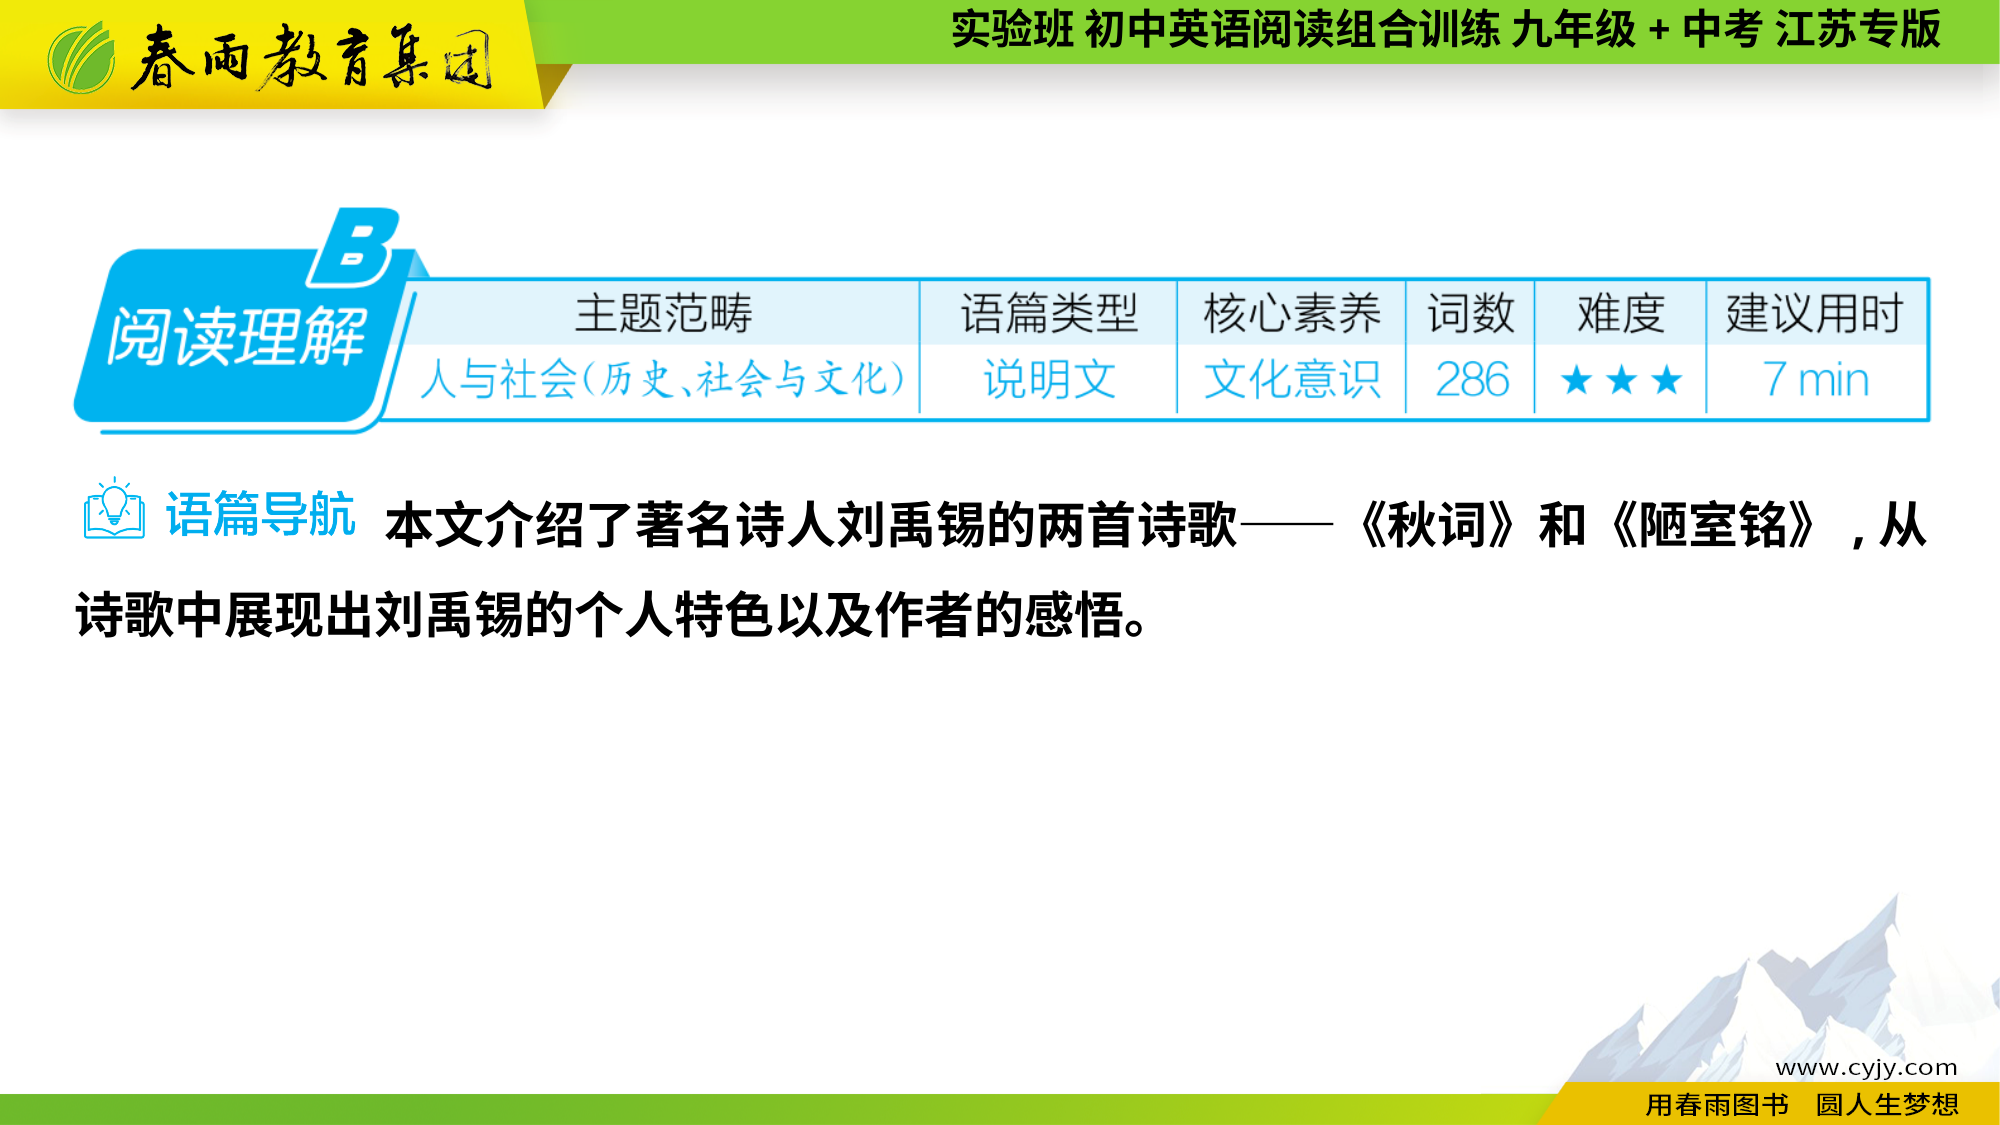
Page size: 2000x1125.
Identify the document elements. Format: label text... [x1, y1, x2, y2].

picture [0, 0, 2000, 1125]
list 本文介绍了著名诗人刘禹锡的两首诗歌——《秋词》和《陋室铭》,从诗歌中展现出刘禹锡的个人特色以及作者的感悟。 [59, 456, 1944, 642]
